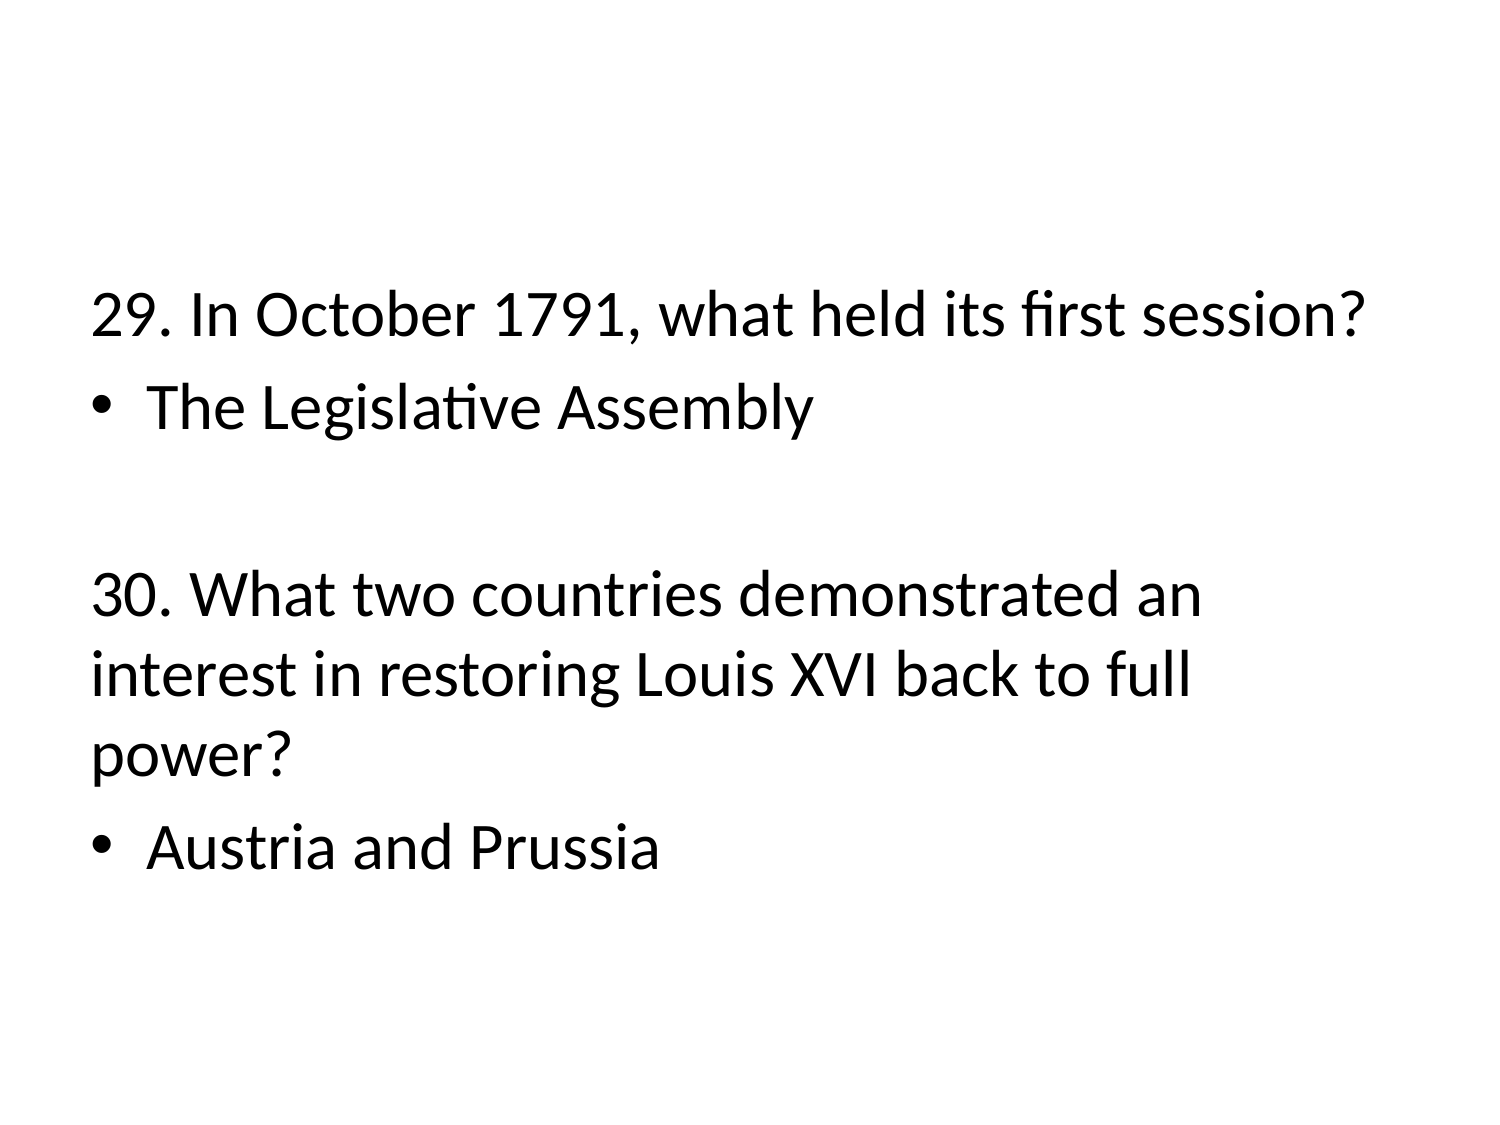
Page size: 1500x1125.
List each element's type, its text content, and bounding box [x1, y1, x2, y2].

list 29. In October 1791, what held its first session? The Legislative Assembly 30. What two countries demonstrated an interest in restoring Louis XVI back to full power? Austria and Prussia [75, 262, 1425, 1005]
